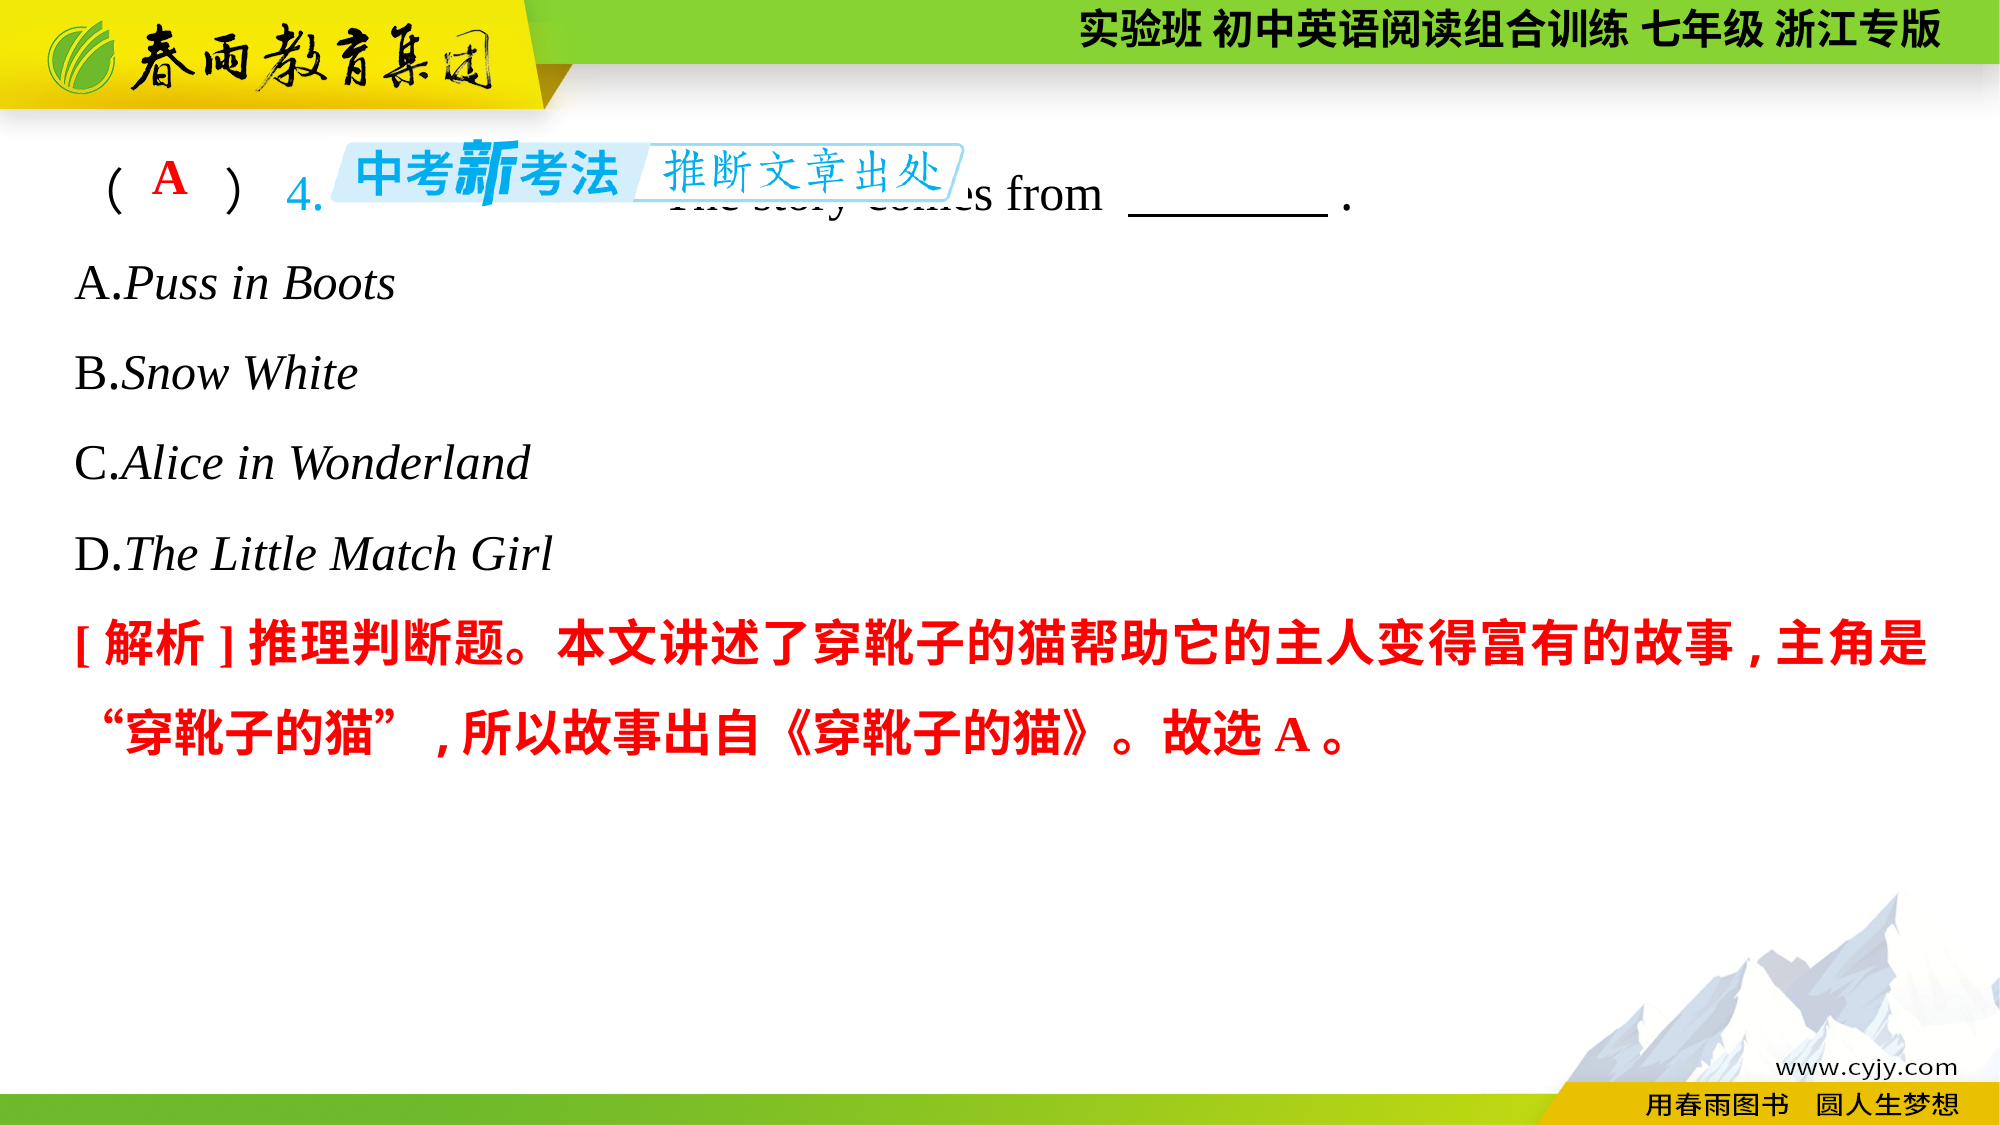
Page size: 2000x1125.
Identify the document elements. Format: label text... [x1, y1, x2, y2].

picture [0, 0, 2000, 1125]
list （ ）4. The story comes from . A.Puss in Boots B.Snow White C.Alice in Wonderland D.The Little Match Girl [59, 122, 1944, 574]
text_box A [137, 137, 203, 212]
text_box [解析]推理判断题。本文讲述了穿靴子的猫帮助它的主人变得富有的故事,主角是“穿靴子的猫”,所以故事出自《穿靴子的猫》。故选A。 [59, 574, 1944, 770]
